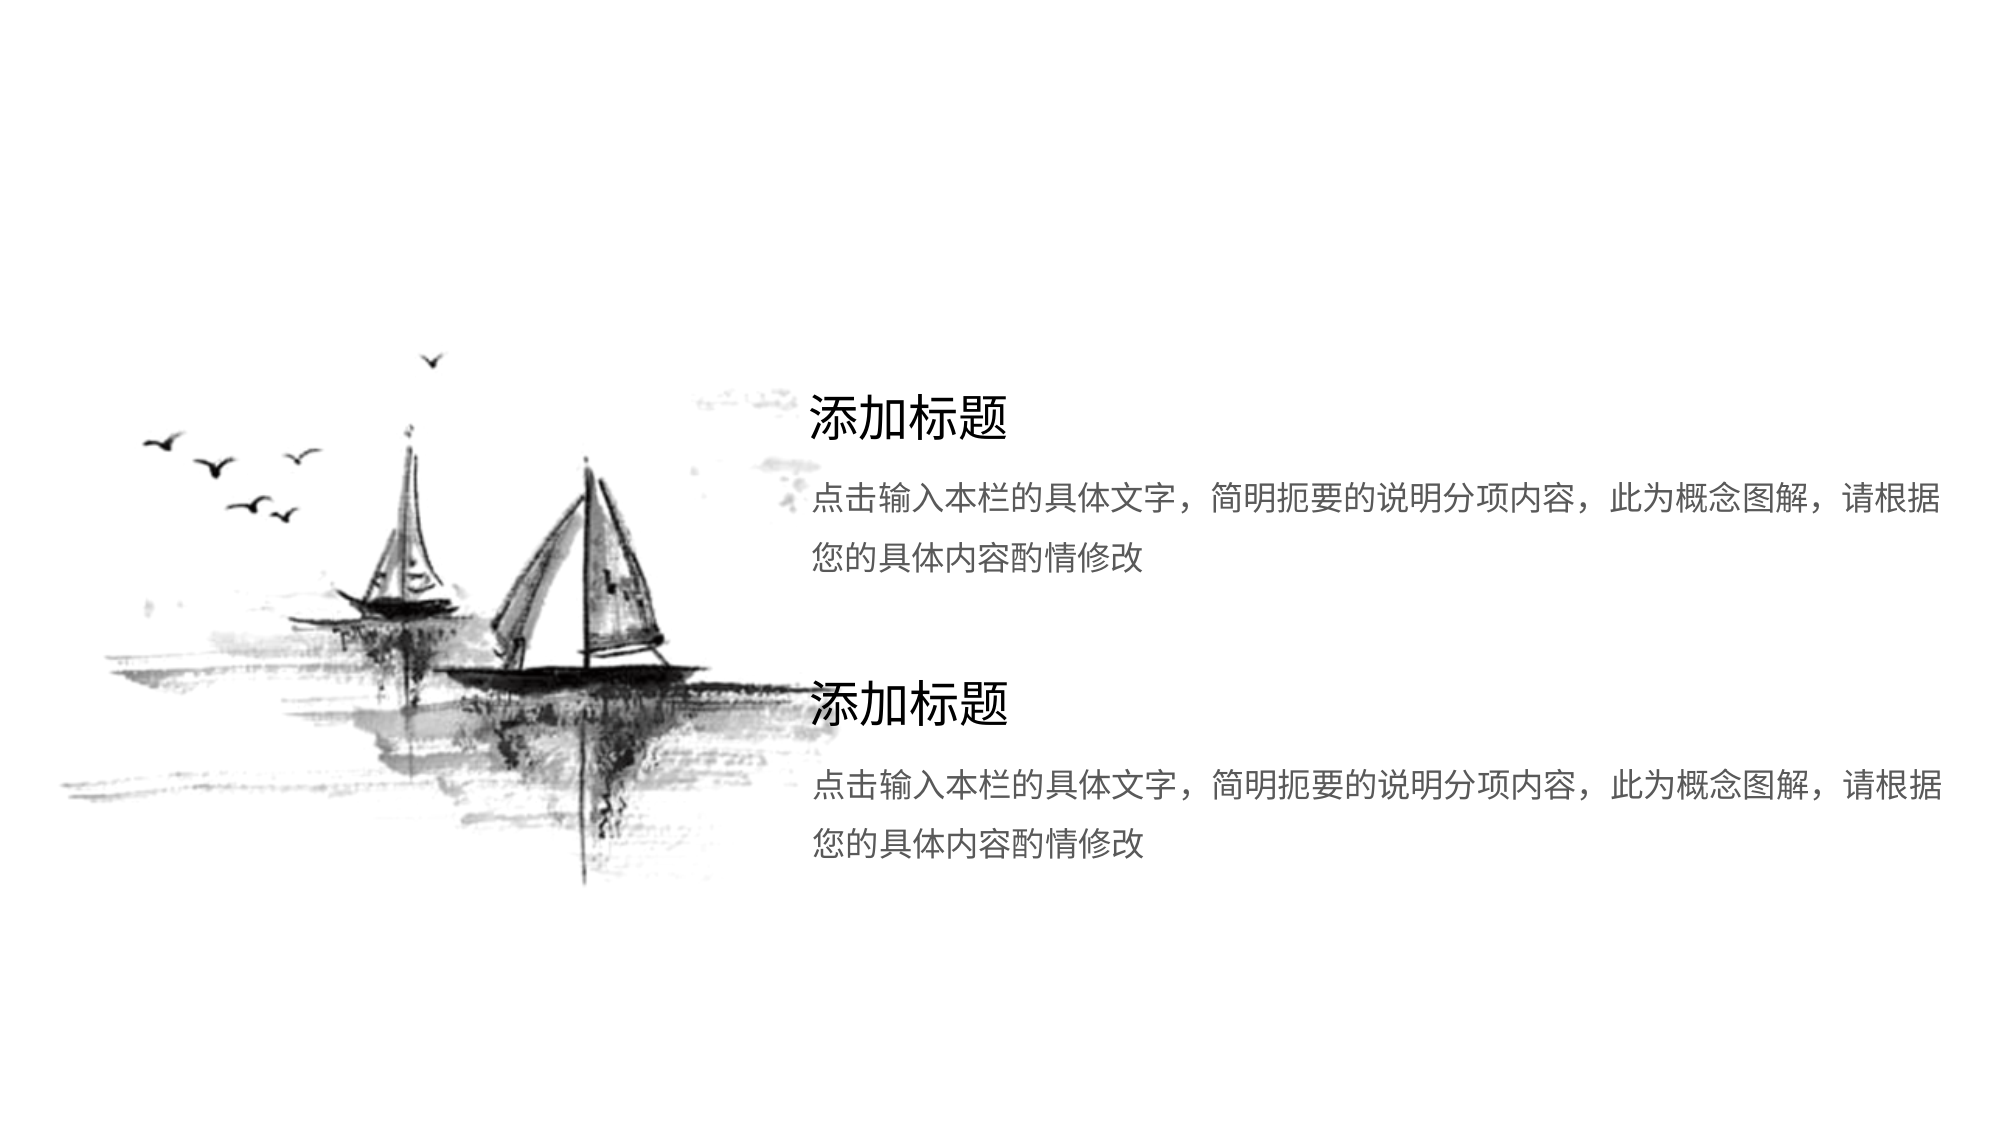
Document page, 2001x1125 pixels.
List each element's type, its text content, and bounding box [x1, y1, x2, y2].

text_box 点击输入本栏的具体文字，简明扼要的说明分项内容，此为概念图解，请根据您的具体内容酌情修改 [845, 450, 1958, 625]
text_box 添加标题 [845, 664, 1693, 736]
picture [56, 345, 845, 914]
text_box 添加标题 [845, 378, 1692, 450]
text_box 点击输入本栏的具体文字，简明扼要的说明分项内容，此为概念图解，请根据您的具体内容酌情修改 [845, 736, 1960, 911]
